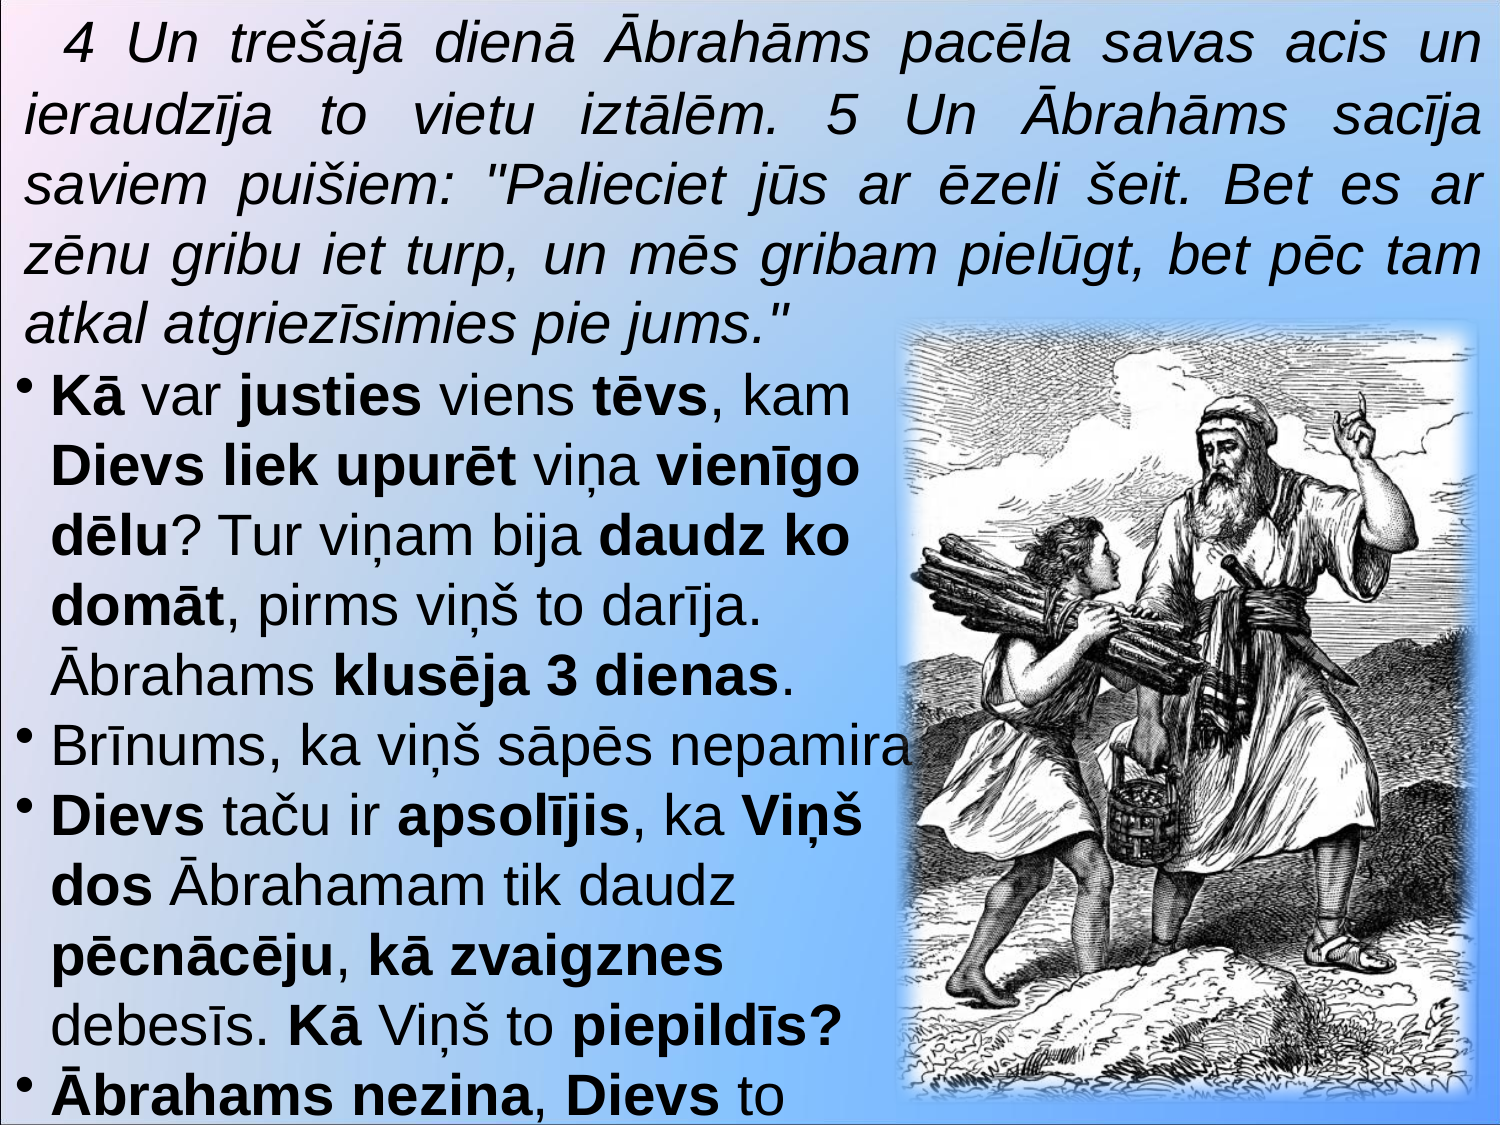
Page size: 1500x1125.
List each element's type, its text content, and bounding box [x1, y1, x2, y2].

picture [891, 314, 1500, 1125]
list 4 Un trešajā dienā Ābrahāms pacēla savas acis un ieraudzīja to vietu iztālēm. 5 Un Ābrahāms sacīja saviem puišiem: "Palieciet jūs ar ēzeli šeit. Bet es ar zēnu gribu iet turp, un mēs gribam pielūgt, bet pēc tam atkal atgriezīsimies pie jums." [0, 0, 1500, 351]
text_box Kā var justies viens tēvs, kam Dievs liek upurēt viņa vienīgo dēlu? Tur viņam bija daudz ko domāt, pirms viņš to darīja. Ābrahams klusēja 3 dienas. Brīnums, ka viņš sāpēs nepamira Dievs taču ir apsolījis, ka Viņš dos Ābrahamam tik daudz pēcnācēju, kā zvaigznes debesīs. Kā Viņš to piepildīs? Ābrahams nezina, Dievs to zina! [0, 349, 939, 1125]
